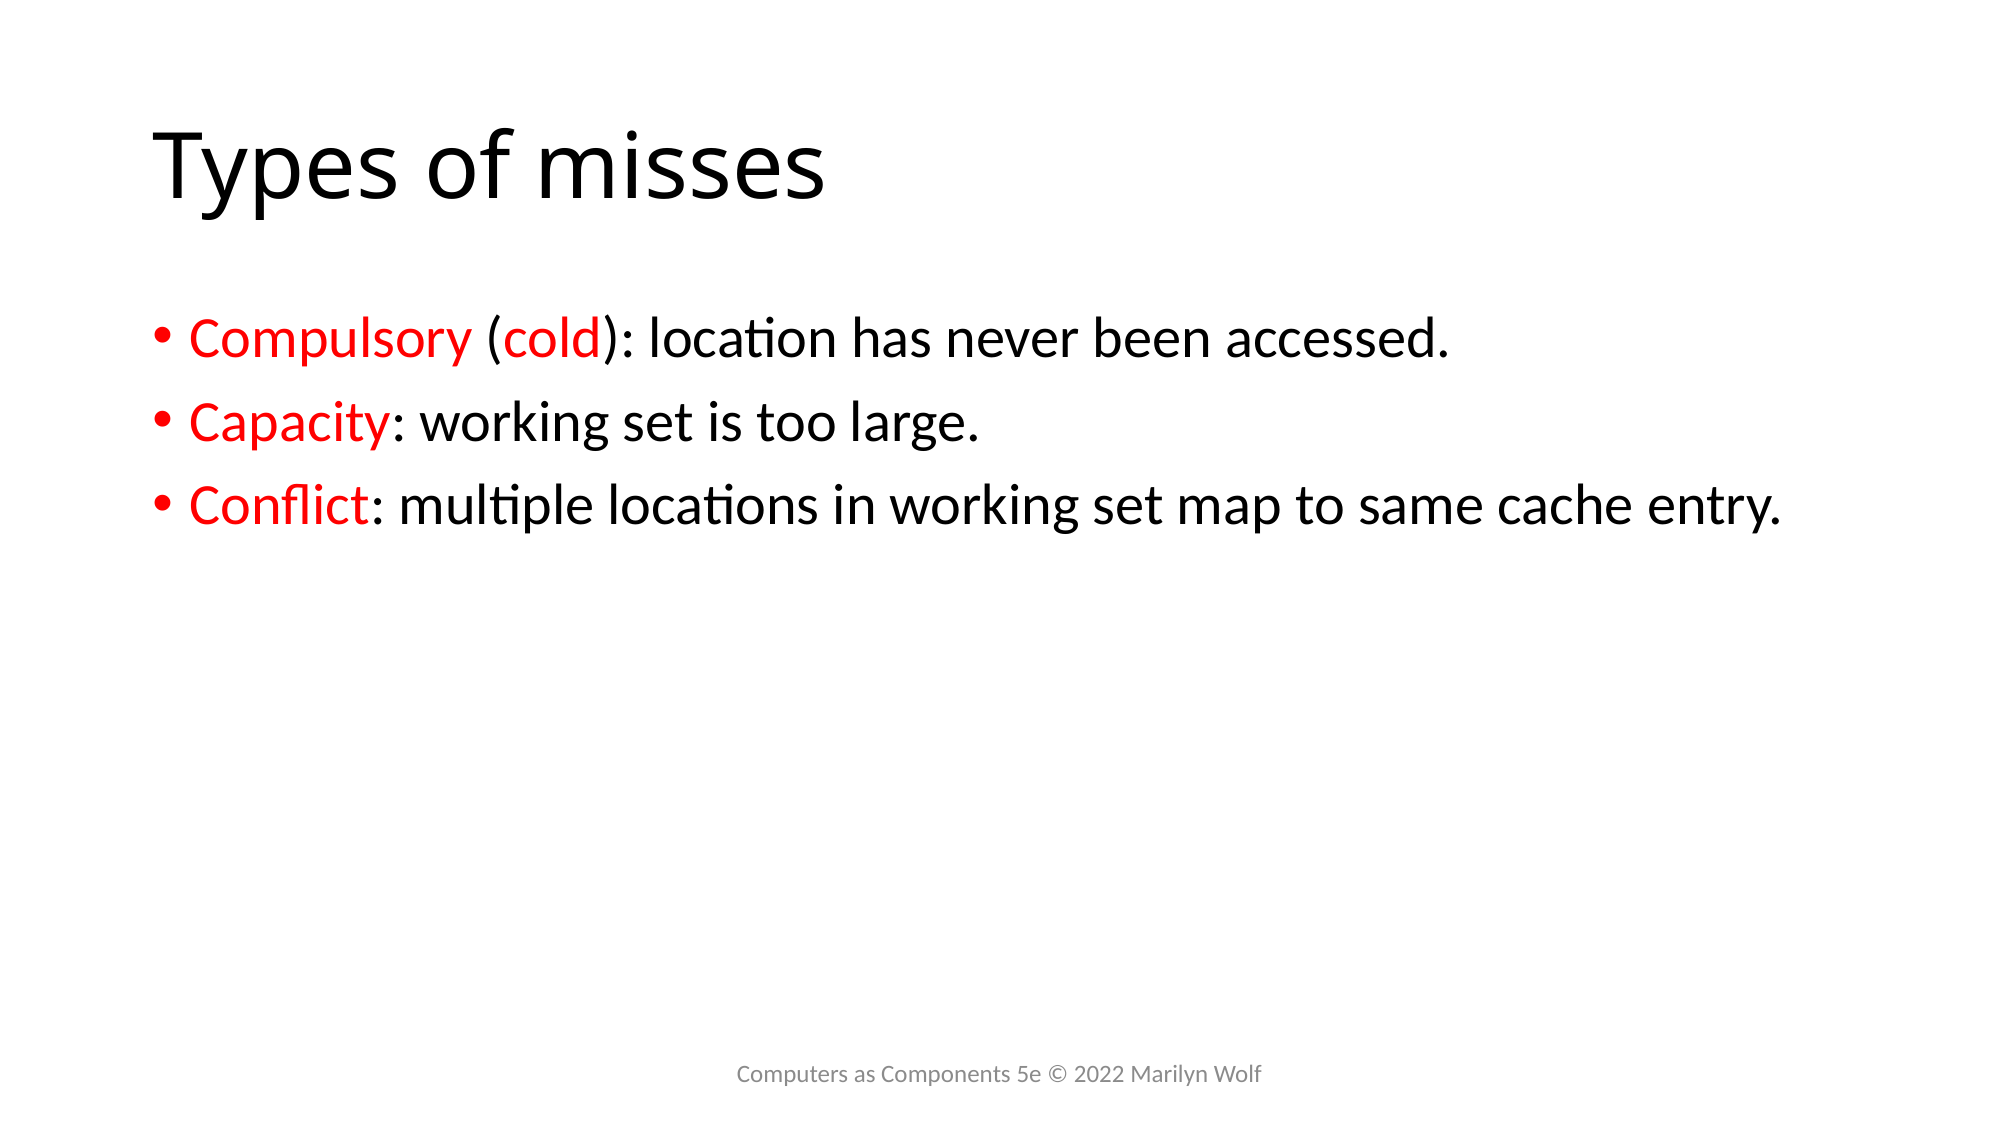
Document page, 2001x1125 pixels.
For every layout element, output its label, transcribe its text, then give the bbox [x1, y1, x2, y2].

list Compulsory (cold): location has never been accessed. Capacity: working set is too large. Conflict: multiple locations in working set map to same cache entry. [137, 299, 1863, 1014]
footer Computers as Components 5e © 2022 Marilyn Wolf [662, 1042, 1338, 1103]
title Types of misses [137, 59, 1863, 278]
